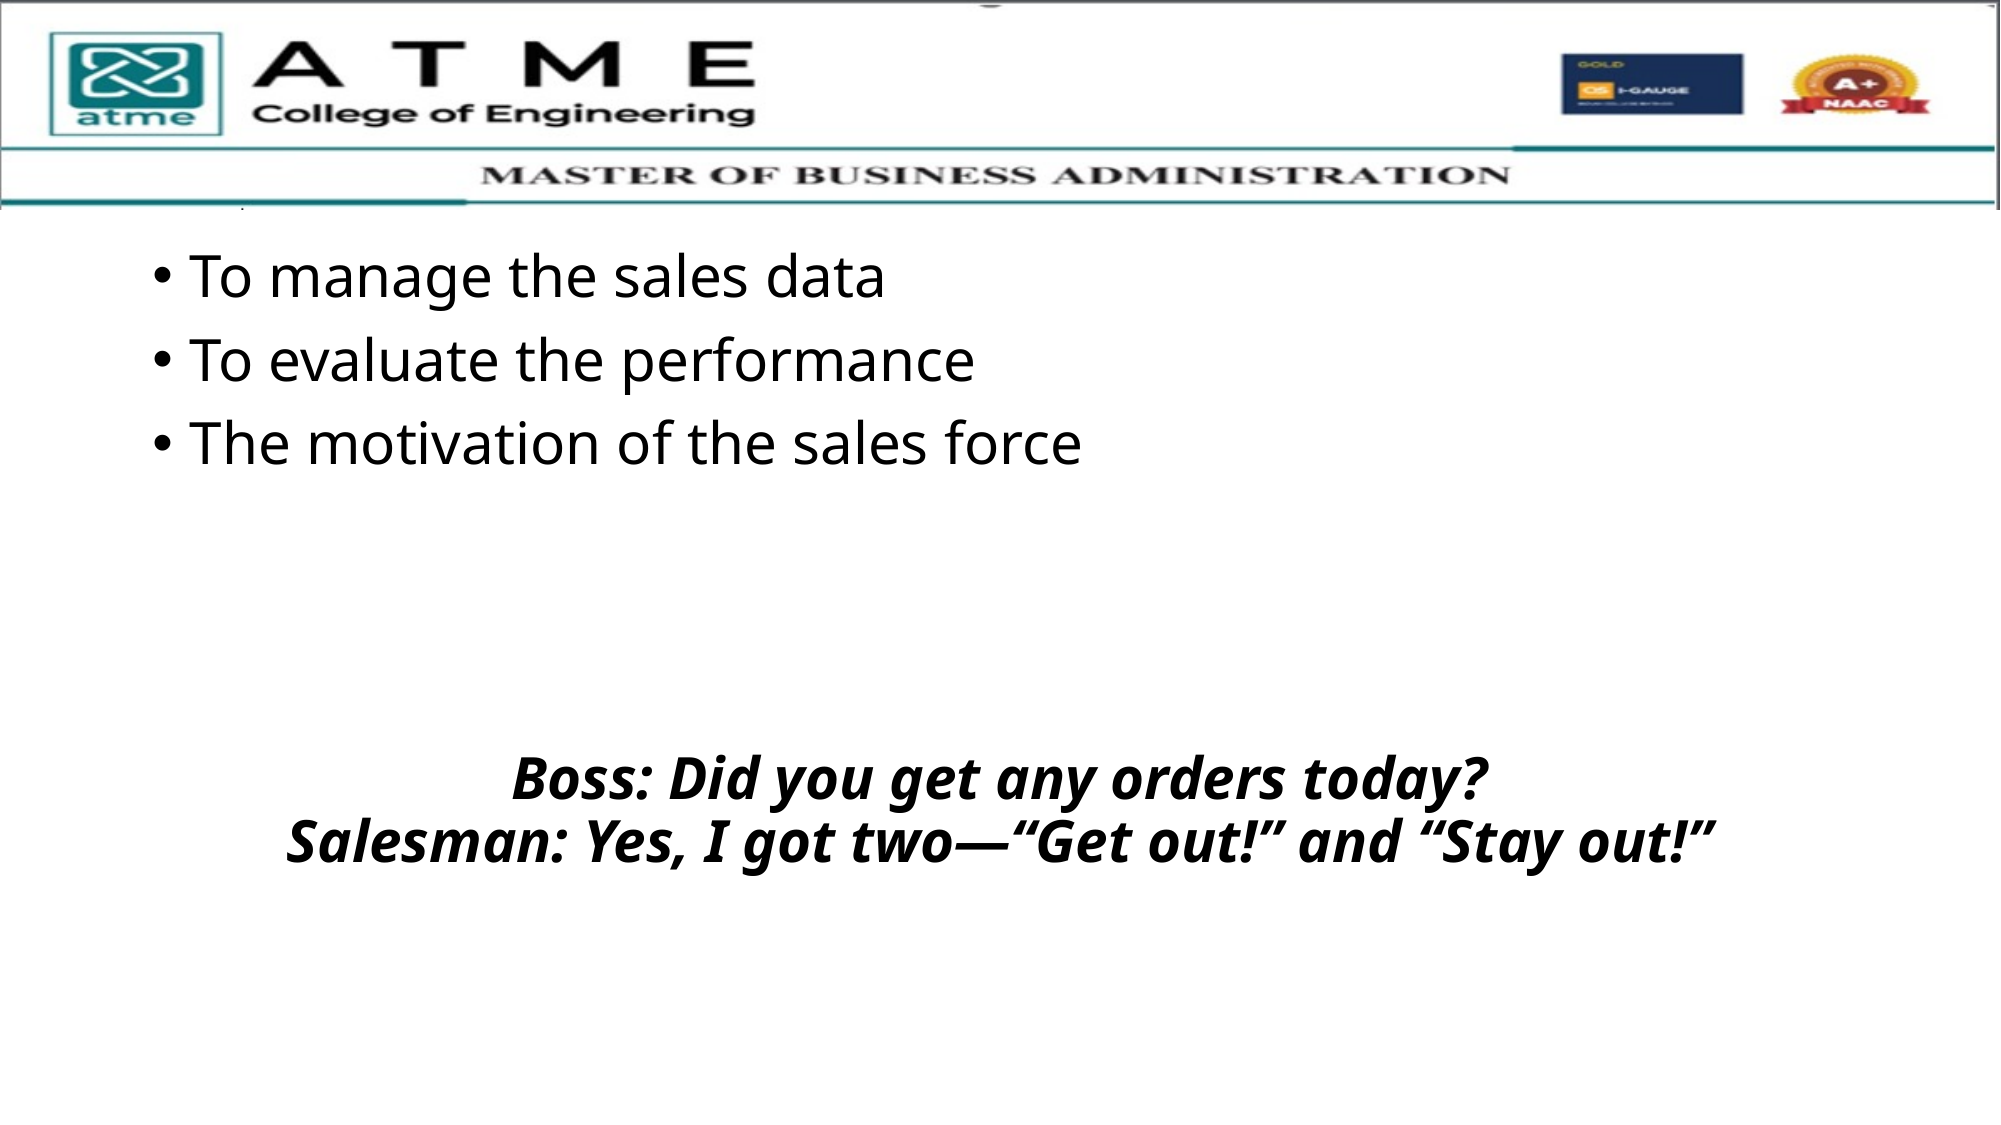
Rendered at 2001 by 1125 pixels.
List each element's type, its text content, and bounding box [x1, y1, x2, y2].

list To manage the sales data To evaluate the performance The motivation of the sales force Boss: Did you get any orders today? Salesman: Yes, I got two—“Get out!” and “Stay out!”​ [137, 239, 1863, 1109]
picture [0, 0, 2000, 210]
